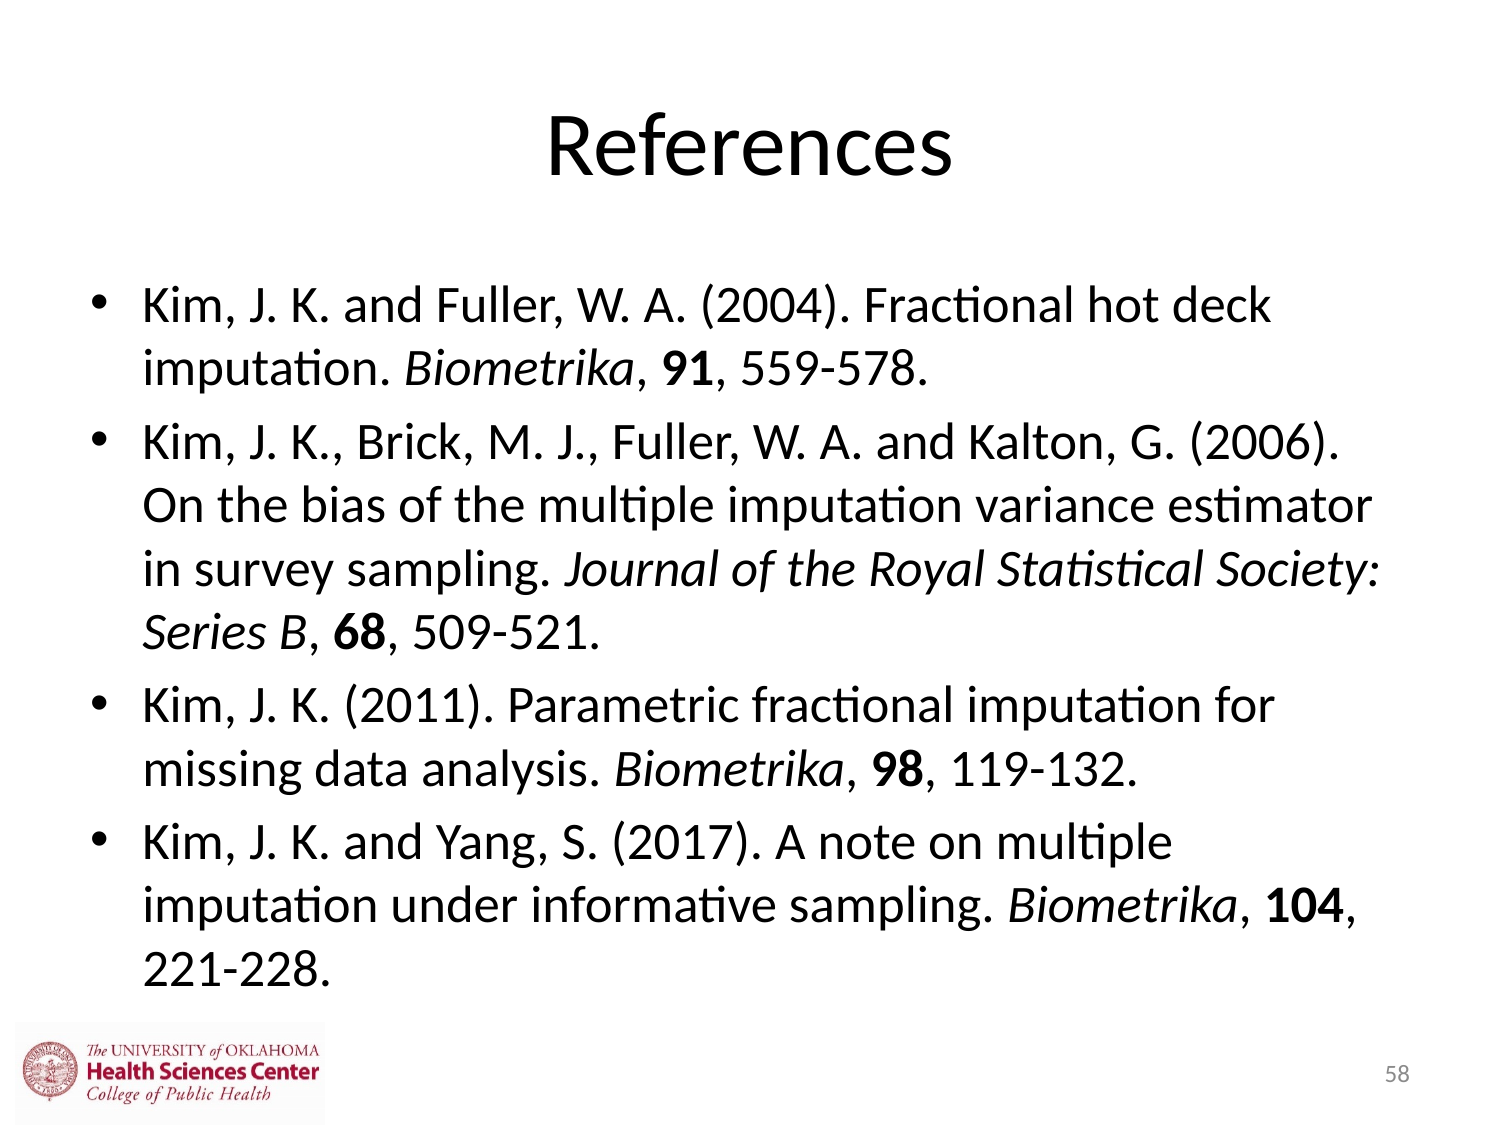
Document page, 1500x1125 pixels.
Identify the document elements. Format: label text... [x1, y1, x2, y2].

picture [15, 1022, 325, 1125]
title References [75, 45, 1425, 233]
list Kim, J. K. and Fuller, W. A. (2004). Fractional hot deck imputation. Biometrika, 91, 559-578. Kim, J. K., Brick, M. J., Fuller, W. A. and Kalton, G. (2006). On the bias of the multiple imputation variance estimator in survey sampling. Journal of the Royal Statistical Society: Series B, 68, 509-521. Kim, J. K. (2011). Parametric fractional imputation for missing data analysis. Biometrika, 98, 119-132. Kim, J. K. and Yang, S. (2017). A note on multiple imputation under informative sampling. Biometrika, 104, 221-228. [75, 262, 1425, 1005]
slide_number 58 [1074, 1042, 1425, 1103]
